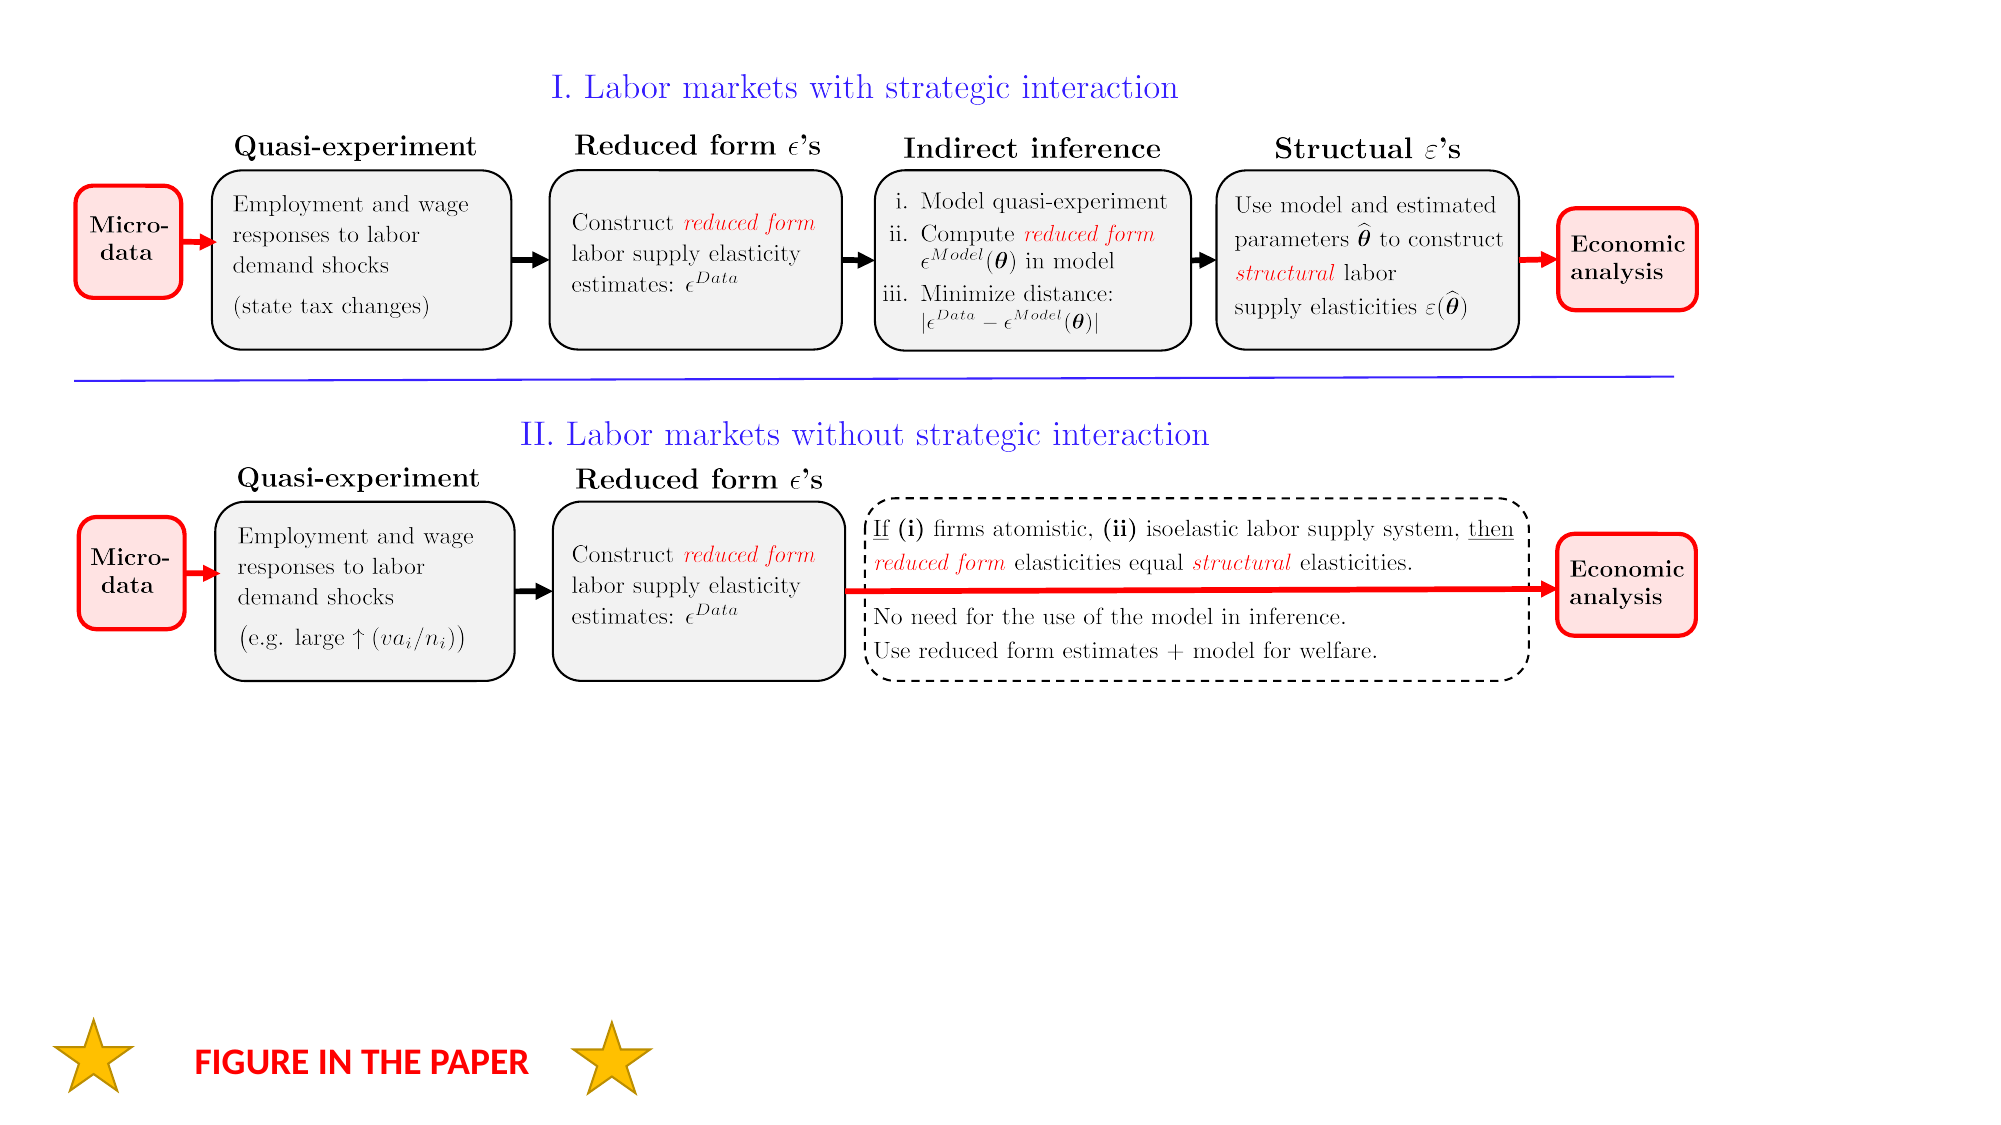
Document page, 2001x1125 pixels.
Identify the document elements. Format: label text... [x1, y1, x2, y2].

picture [90, 216, 168, 260]
picture [91, 548, 169, 593]
text_box [1556, 532, 1697, 637]
picture [233, 195, 468, 319]
text_box [77, 515, 186, 631]
text_box [210, 169, 513, 351]
picture [873, 592, 1514, 660]
picture [904, 137, 1160, 158]
picture [552, 74, 1178, 105]
text_box [863, 497, 1530, 588]
text_box FIGURE IN THE PAPER [179, 1030, 547, 1090]
text_box [873, 169, 1193, 352]
picture [238, 467, 479, 492]
text_box [1557, 207, 1698, 312]
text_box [74, 376, 1675, 381]
picture [572, 213, 815, 292]
text_box [214, 500, 516, 683]
text_box [863, 592, 1530, 682]
picture [1571, 235, 1685, 284]
text_box [548, 169, 843, 351]
picture [575, 134, 820, 156]
text_box [1215, 169, 1521, 351]
picture [235, 135, 476, 161]
picture [572, 545, 815, 624]
text_box [74, 184, 183, 299]
text_box [551, 500, 847, 682]
picture [1276, 137, 1460, 159]
picture [238, 527, 473, 653]
picture [883, 192, 1167, 334]
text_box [845, 588, 1559, 592]
picture [521, 421, 1209, 452]
text_box [52, 1016, 136, 1094]
picture [873, 518, 1514, 588]
picture [1570, 560, 1684, 610]
text_box [570, 1019, 654, 1096]
picture [1235, 196, 1503, 320]
picture [576, 468, 822, 490]
